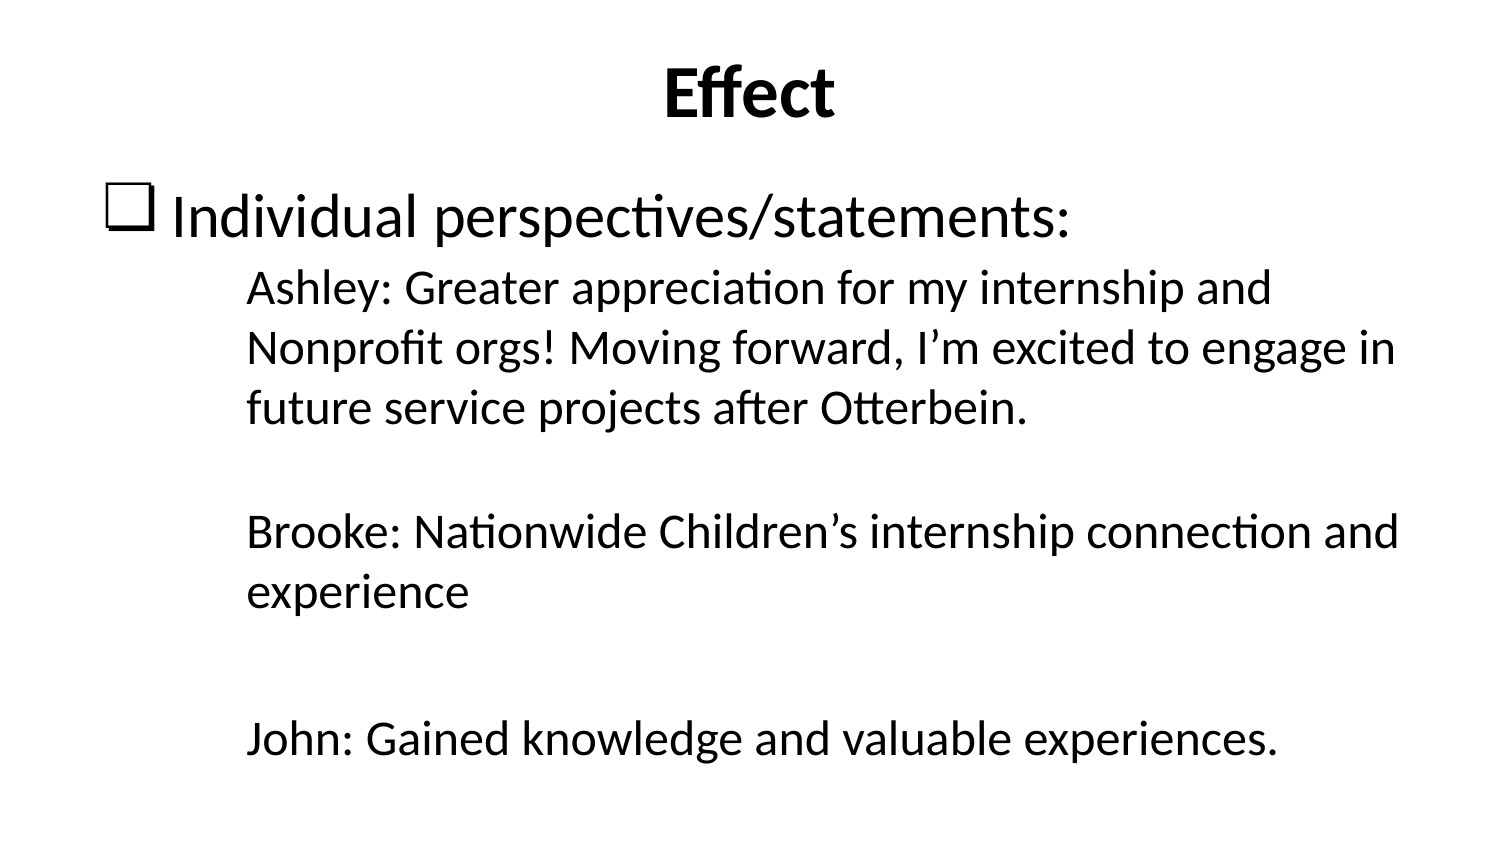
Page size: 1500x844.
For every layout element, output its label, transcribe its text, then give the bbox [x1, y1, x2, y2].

title Effect [51, 27, 1449, 136]
text_box Individual perspectives/statements: Ashley: Greater appreciation for my internship and Nonprofit orgs! Moving forward, I’m excited to engage in future service projects after Otterbein. Brooke: Nationwide Children’s internship connection and experience John: Gained knowledge and valuable experiences. [81, 159, 1467, 786]
